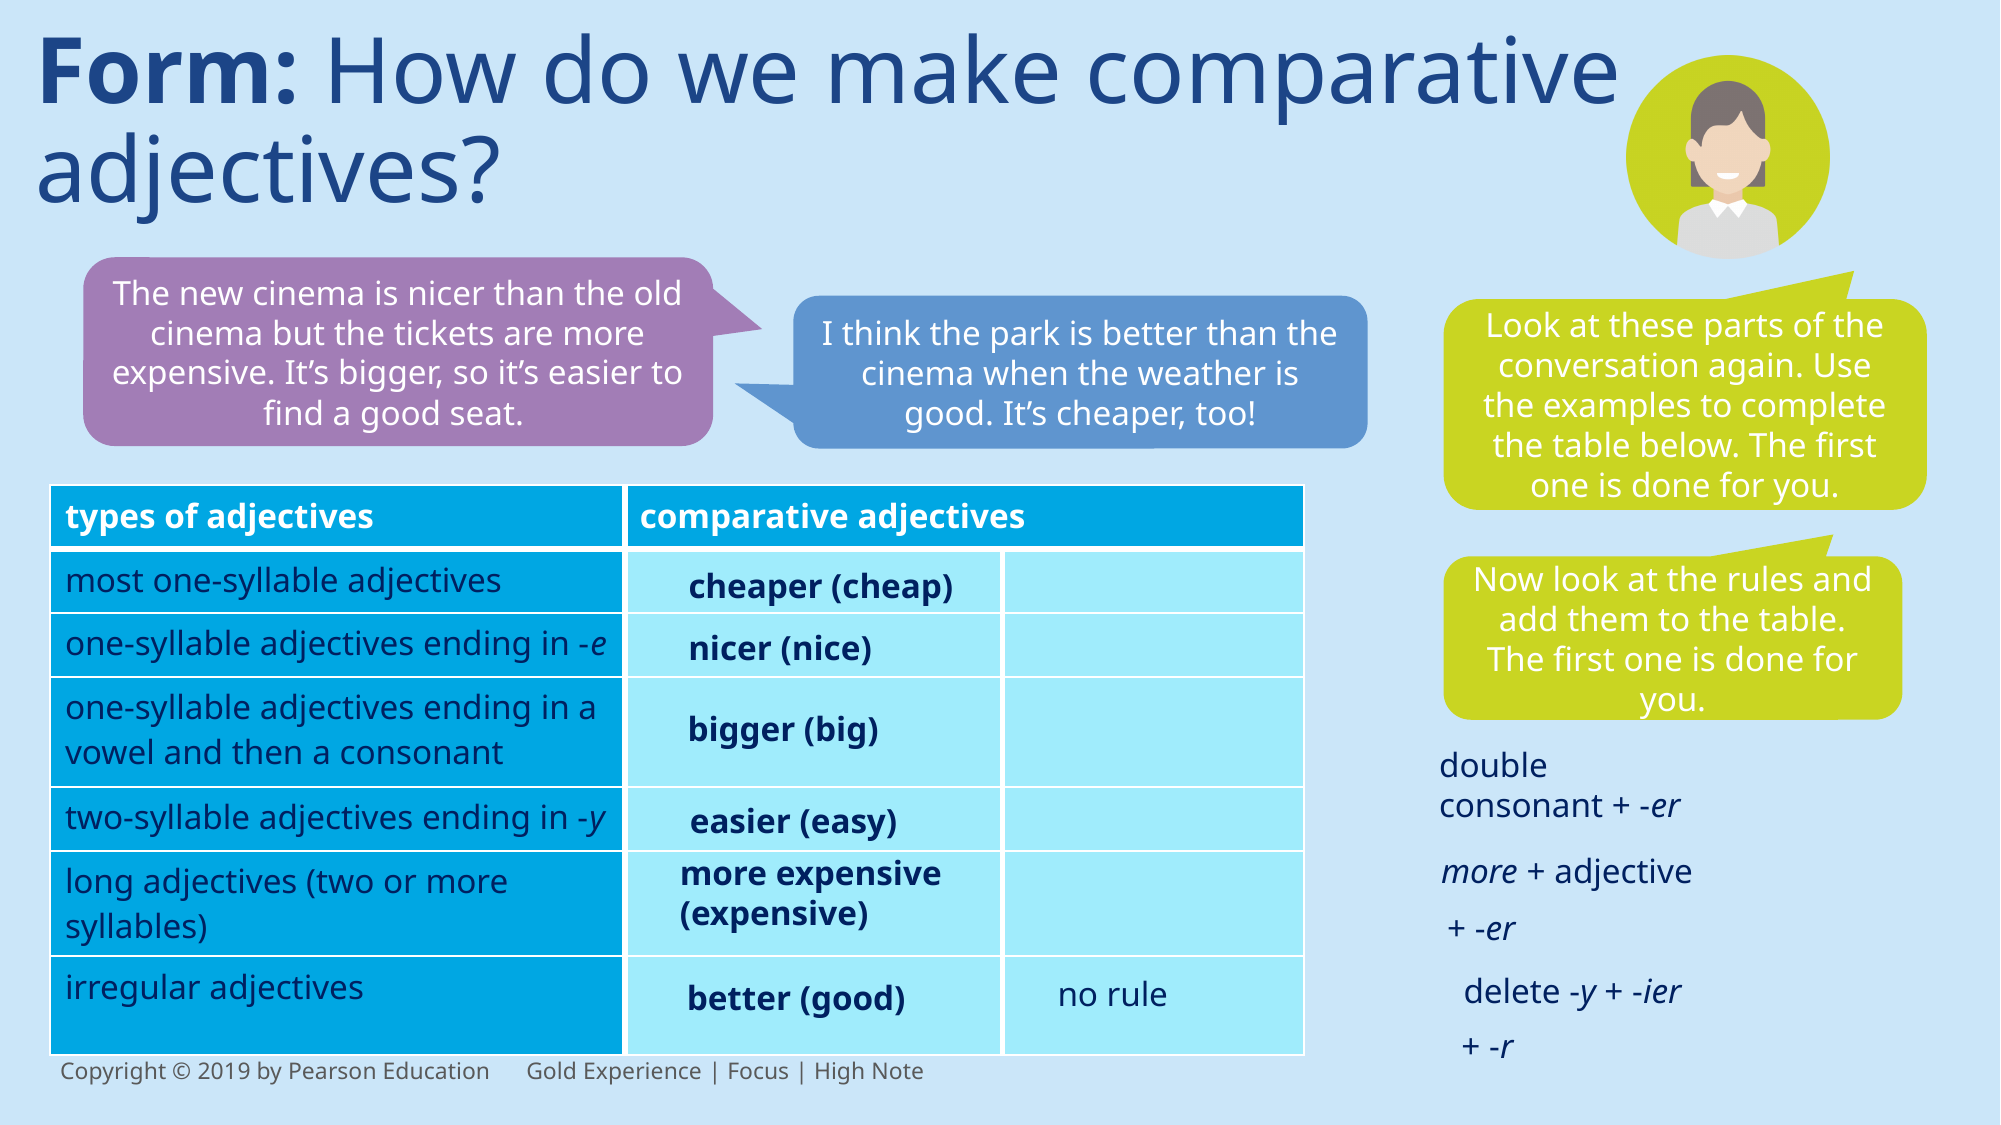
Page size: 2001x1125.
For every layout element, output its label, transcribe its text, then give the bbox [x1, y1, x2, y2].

text_box nicer (nice) [673, 619, 887, 674]
text_box cheaper (cheap) [673, 557, 969, 613]
text_box no rule [1042, 965, 1183, 1021]
table_cell one-syllable adjectives ending in -e [51, 614, 622, 676]
table_cell [1005, 788, 1303, 850]
text_box I think the park is better than the cinema when the weather is good. It’s cheaper, too! [732, 293, 1370, 451]
text_box Look at these parts of the conversation again. Use the examples to complete the table below. The first one is done for you. [1441, 268, 1929, 513]
table_cell most one-syllable adjectives [51, 552, 622, 612]
table_cell [1005, 957, 1303, 1054]
table_cell one-syllable adjectives ending in a vowel and then a consonant [51, 678, 622, 786]
table_cell [1005, 614, 1303, 676]
table_cell [628, 957, 1000, 1040]
text_box double consonant + -er [1424, 736, 1699, 832]
table_cell irregular adjectives [51, 957, 622, 1040]
text_box delete -y + -ier [1448, 962, 1697, 1018]
picture [1625, 55, 1830, 260]
text_box Now look at the rules and add them to the table. The first one is done for you. [1441, 532, 1905, 722]
text_box better (good) [672, 970, 921, 1025]
text_box The new cinema is nicer than the old cinema but the tickets are more expensive. It’s bigger, so it’s easier to find a good seat. [81, 255, 765, 449]
table_cell [1005, 852, 1303, 955]
table_cell [628, 552, 1000, 612]
footer Copyright © 2019 by Pearson Education Gold Experience | Focus | High Note [45, 1040, 1084, 1101]
table_header comparative adjectives [628, 486, 1303, 546]
table_header types of adjectives [51, 486, 622, 546]
text_box more expensive (expensive) [665, 844, 966, 940]
text_box + -r [1446, 1018, 1529, 1073]
text_box more + adjective [1426, 842, 1708, 898]
table_cell [628, 614, 1000, 676]
table_cell [1005, 678, 1303, 786]
table_cell [628, 678, 1000, 786]
text_box bigger (big) [672, 701, 894, 756]
table_cell [1005, 552, 1303, 612]
table_cell [628, 852, 1000, 955]
table_cell two-syllable adjectives ending in -y [51, 788, 622, 850]
text_box easier (easy) [674, 792, 913, 844]
text_box + -er [1432, 900, 1531, 955]
table_cell [628, 788, 1000, 850]
title Form: How do we make comparative adjectives? [20, 17, 1774, 233]
table_cell long adjectives (two or more syllables) [51, 852, 622, 955]
